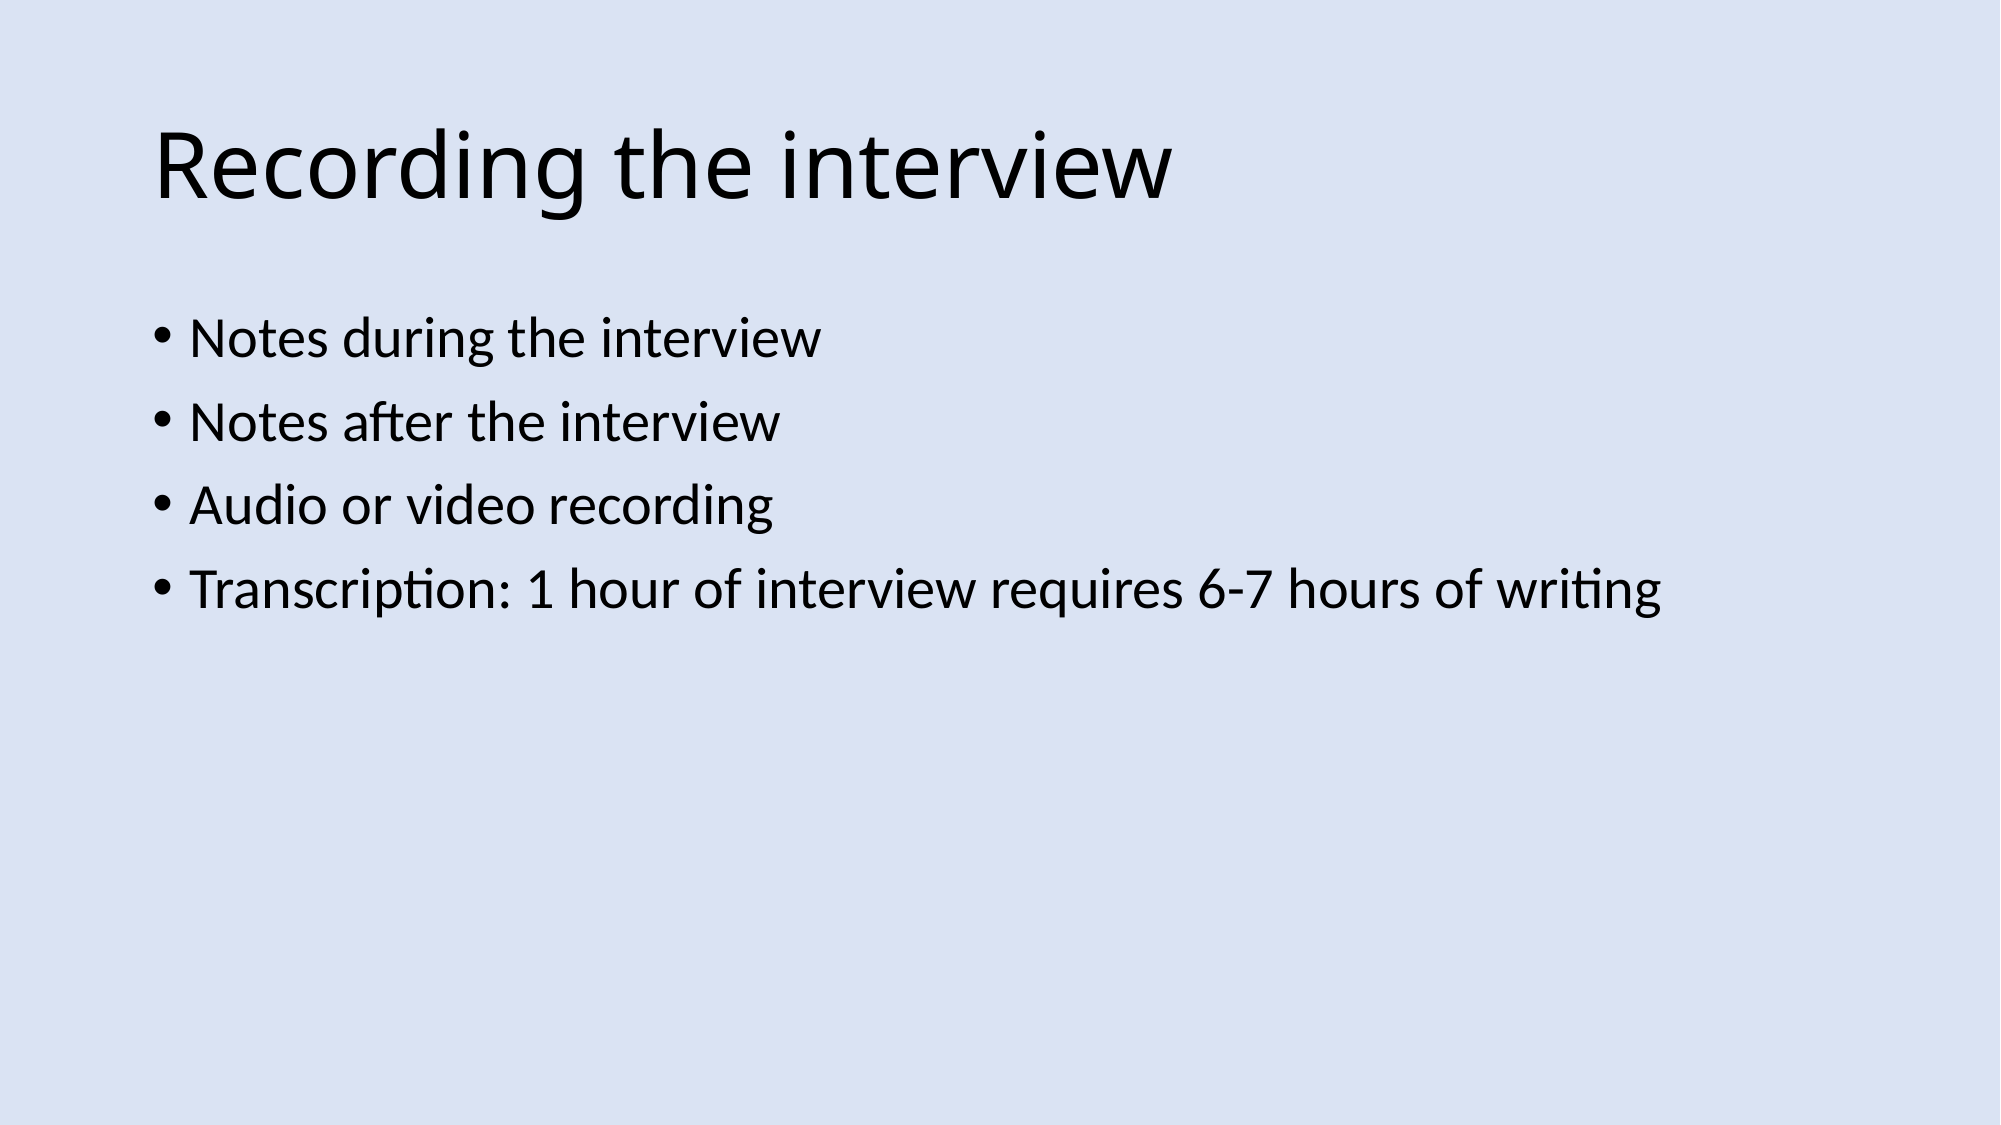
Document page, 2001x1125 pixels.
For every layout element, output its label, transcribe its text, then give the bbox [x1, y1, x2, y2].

list Notes during the interview Notes after the interview Audio or video recording Transcription: 1 hour of interview requires 6-7 hours of writing [137, 299, 1863, 1014]
title Recording the interview [137, 59, 1863, 278]
